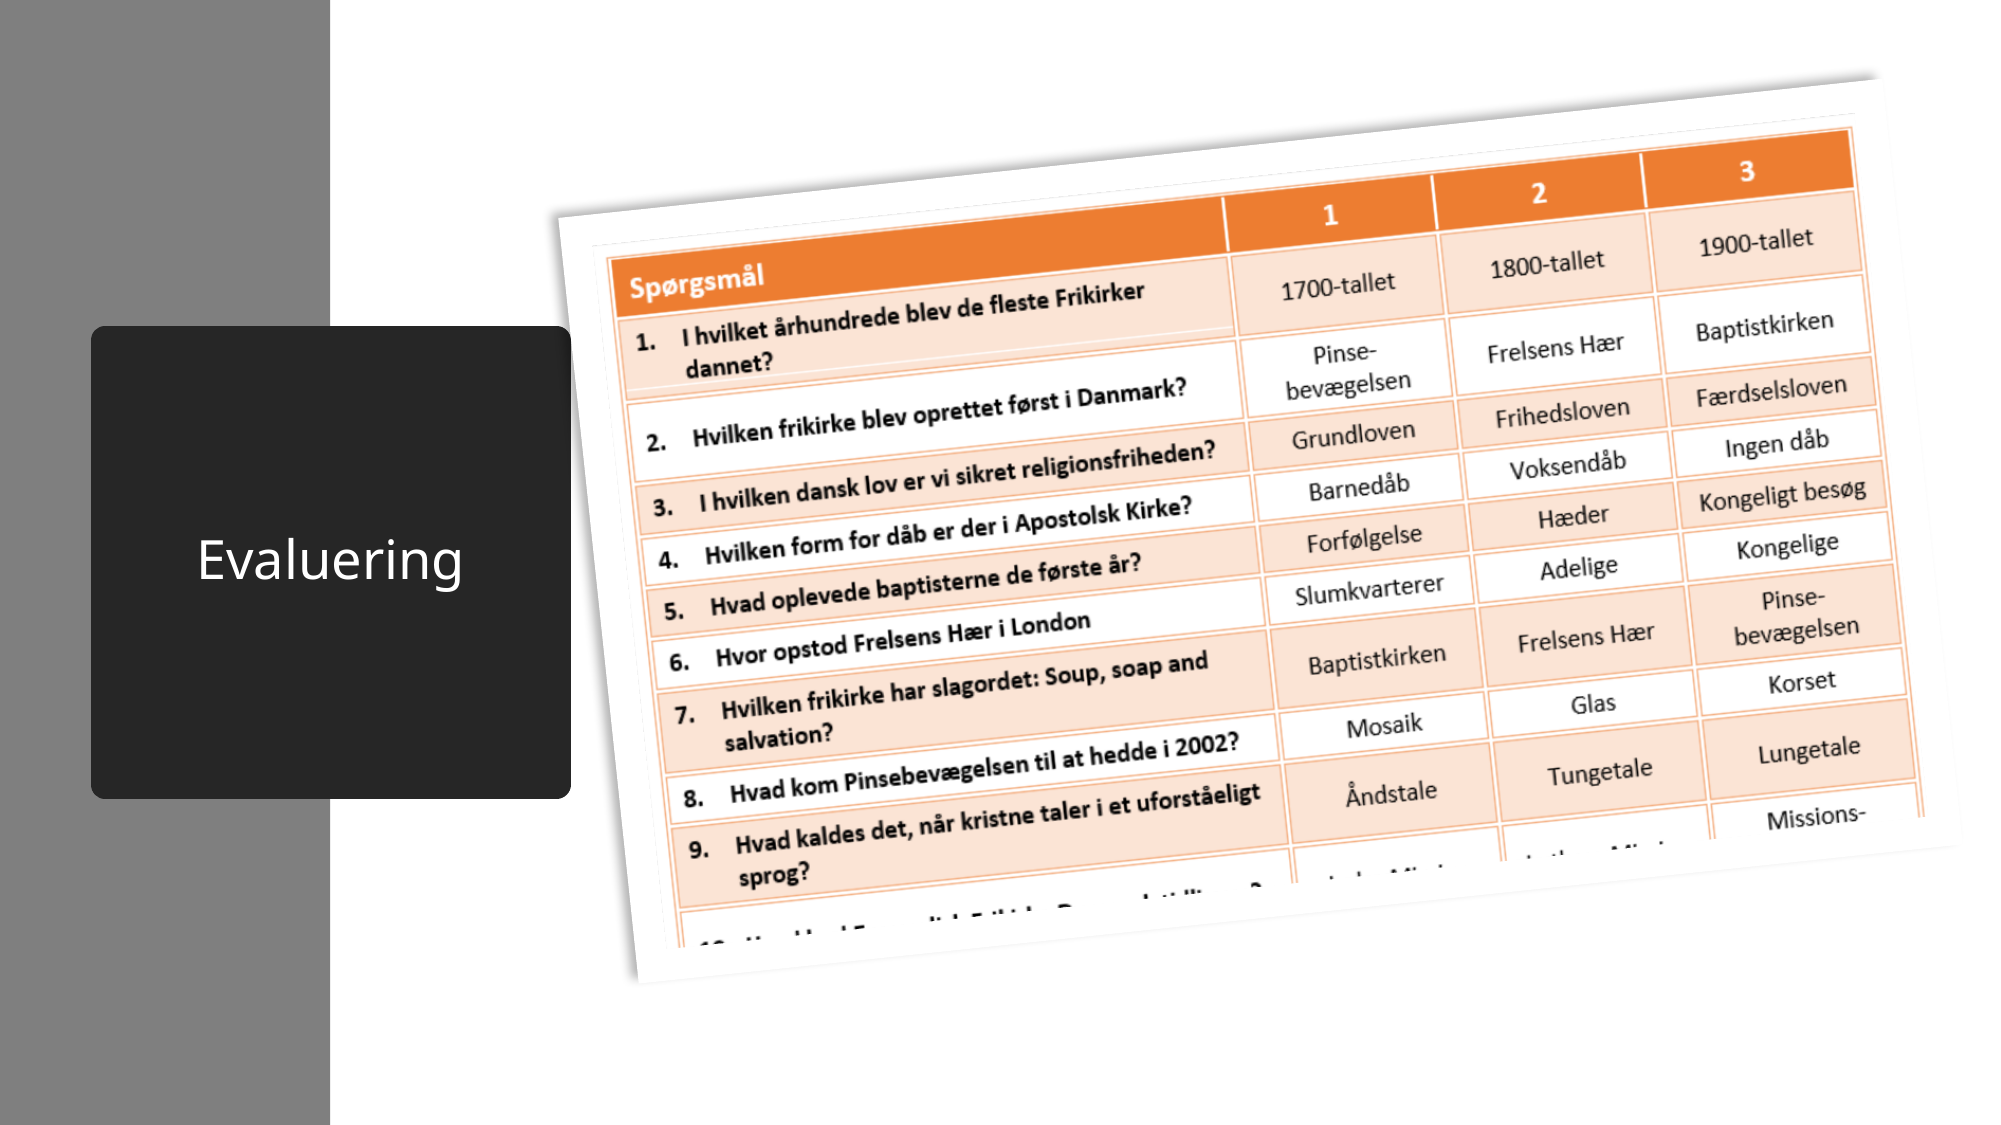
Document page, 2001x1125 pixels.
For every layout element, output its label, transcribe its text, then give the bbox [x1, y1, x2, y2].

title Evaluering [105, 340, 557, 785]
text_box [331, 0, 2000, 1125]
text_box [0, 0, 331, 1125]
picture [594, 114, 1928, 949]
